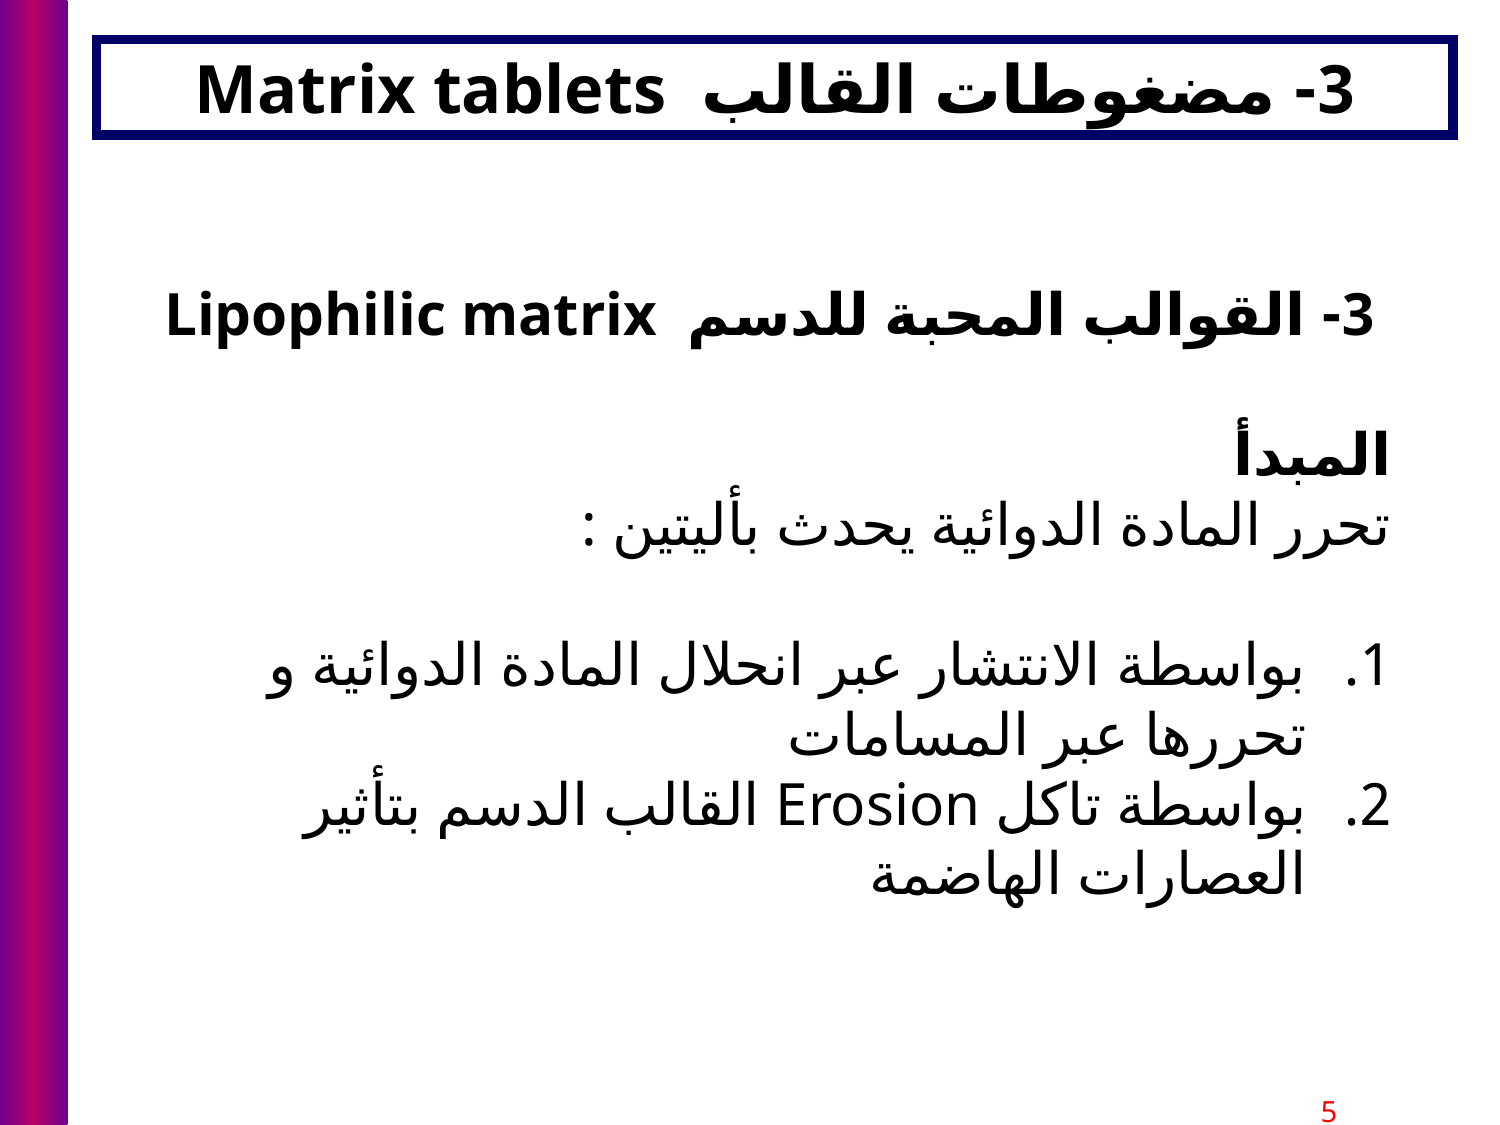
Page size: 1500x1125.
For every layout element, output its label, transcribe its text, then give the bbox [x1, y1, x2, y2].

title 3- مضغوطات القالب Matrix tablets [92, 35, 1458, 140]
text_box 3- القوالب المحبة للدسم Lipophilic matrix المبدأ تحرر المادة الدوائية يحدث بأليتين : بواسطة الانتشار عبر انحلال المادة الدوائية و تحررها عبر المسامات بواسطة تاكل Erosion القالب الدسم بتأثير العصارات الهاضمة [117, 269, 1407, 915]
